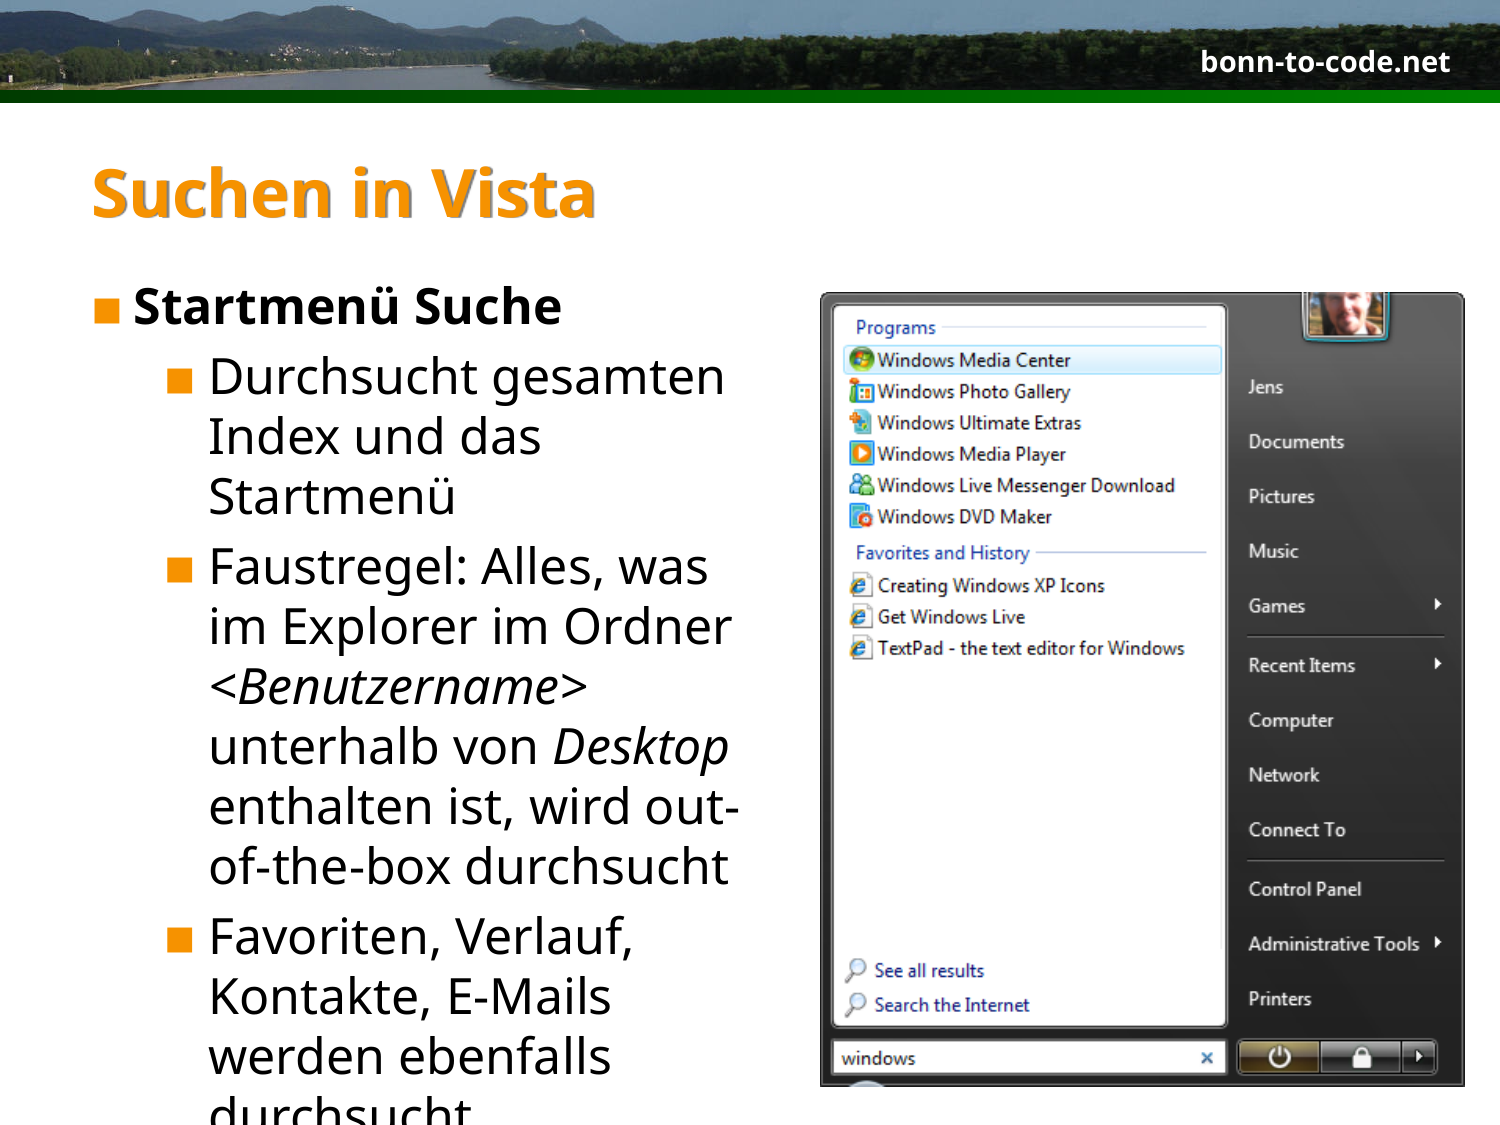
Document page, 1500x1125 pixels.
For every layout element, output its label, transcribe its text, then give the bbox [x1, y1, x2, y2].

picture [0, 0, 1500, 90]
title Suchen in Vista [76, 113, 1428, 268]
picture [820, 292, 1465, 1087]
list Startmenü Suche Durchsucht gesamten Index und das Startmenü Faustregel: Alles, was im Explorer im Ordner <Benutzername> unterhalb von Desktop enthalten ist, wird out-of-the-box durchsucht Favoriten, Verlauf, Kontakte, E-Mails werden ebenfalls durchsucht [74, 266, 786, 1095]
